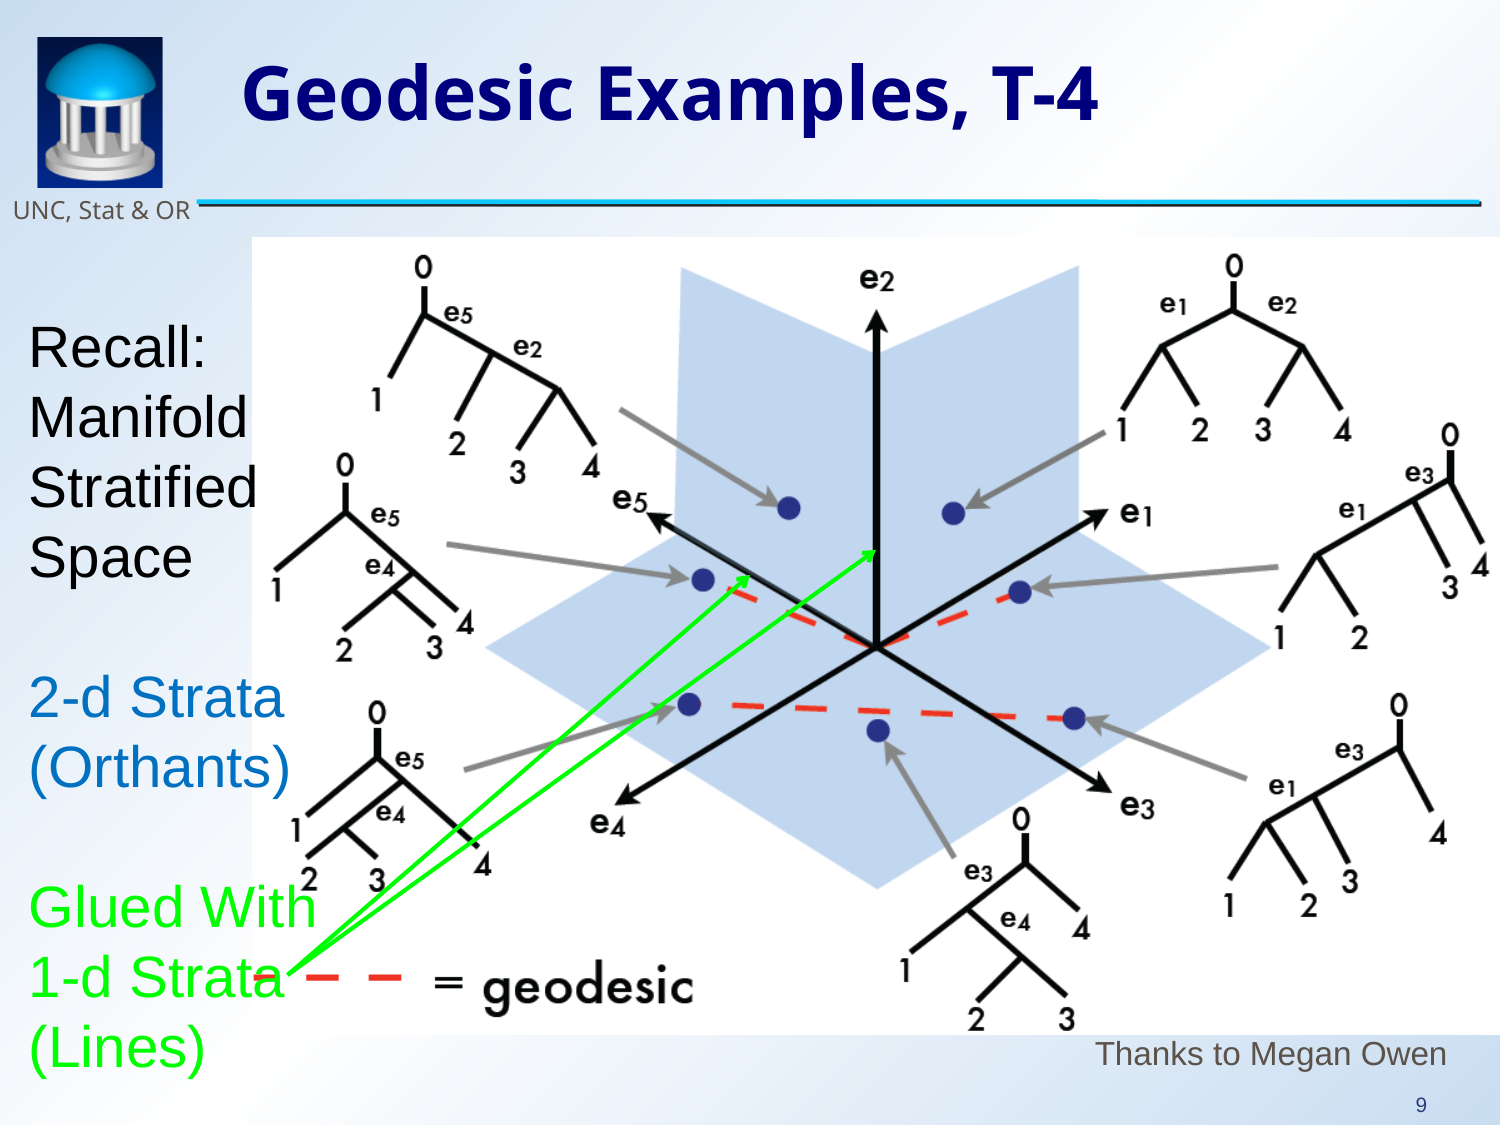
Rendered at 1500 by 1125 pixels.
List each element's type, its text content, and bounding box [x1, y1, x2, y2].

picture [251, 237, 1500, 1035]
text_box Thanks to Megan Owen [1080, 1044, 1463, 1080]
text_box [287, 549, 877, 976]
text_box Recall: Manifold Stratified Space 2-d Strata (Orthants) Glued With 1-d Strata (Lines) [14, 302, 333, 1087]
title Geodesic Examples, T-4 [224, 24, 1438, 156]
